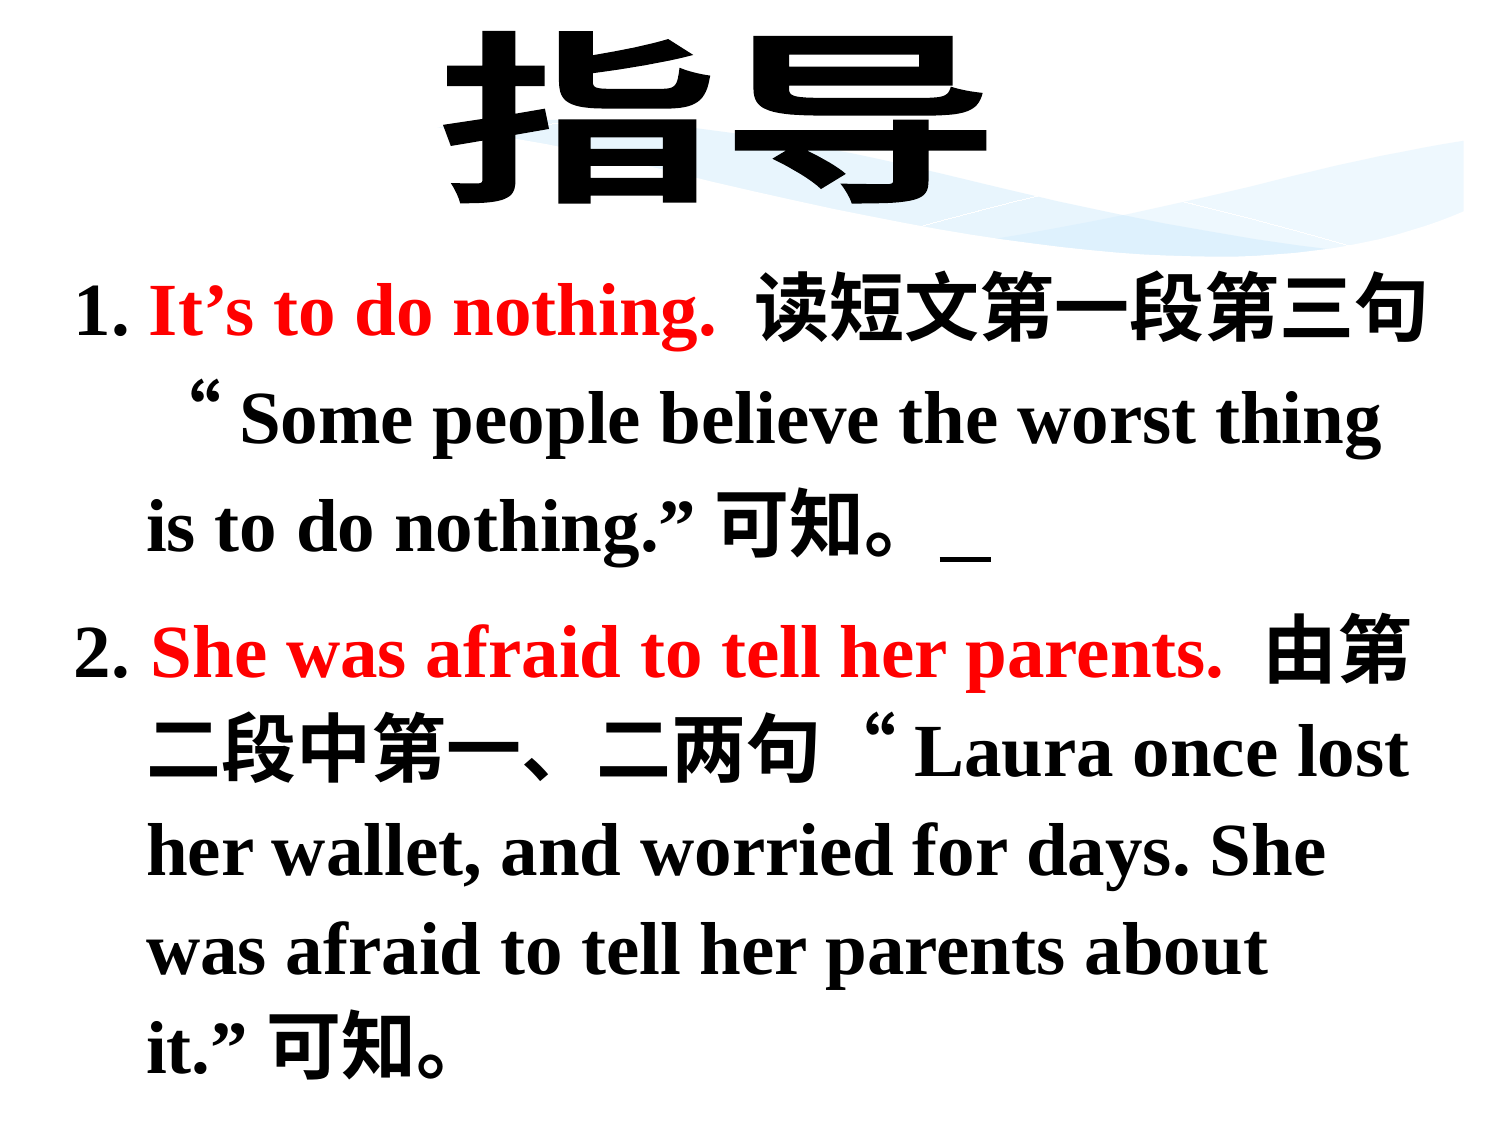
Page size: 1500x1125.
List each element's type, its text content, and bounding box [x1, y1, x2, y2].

text_box 2. She was afraid to tell her parents. 由第二段中第一、二两句“Laura once lost her wallet, and worried for days. She was afraid to tell her parents about it.”可知。 [59, 586, 1459, 1096]
text_box 1. It’s to do nothing. 读短文第一段第三句“Some people believe the worst thing is to do nothing.”可知。 [59, 234, 1447, 574]
